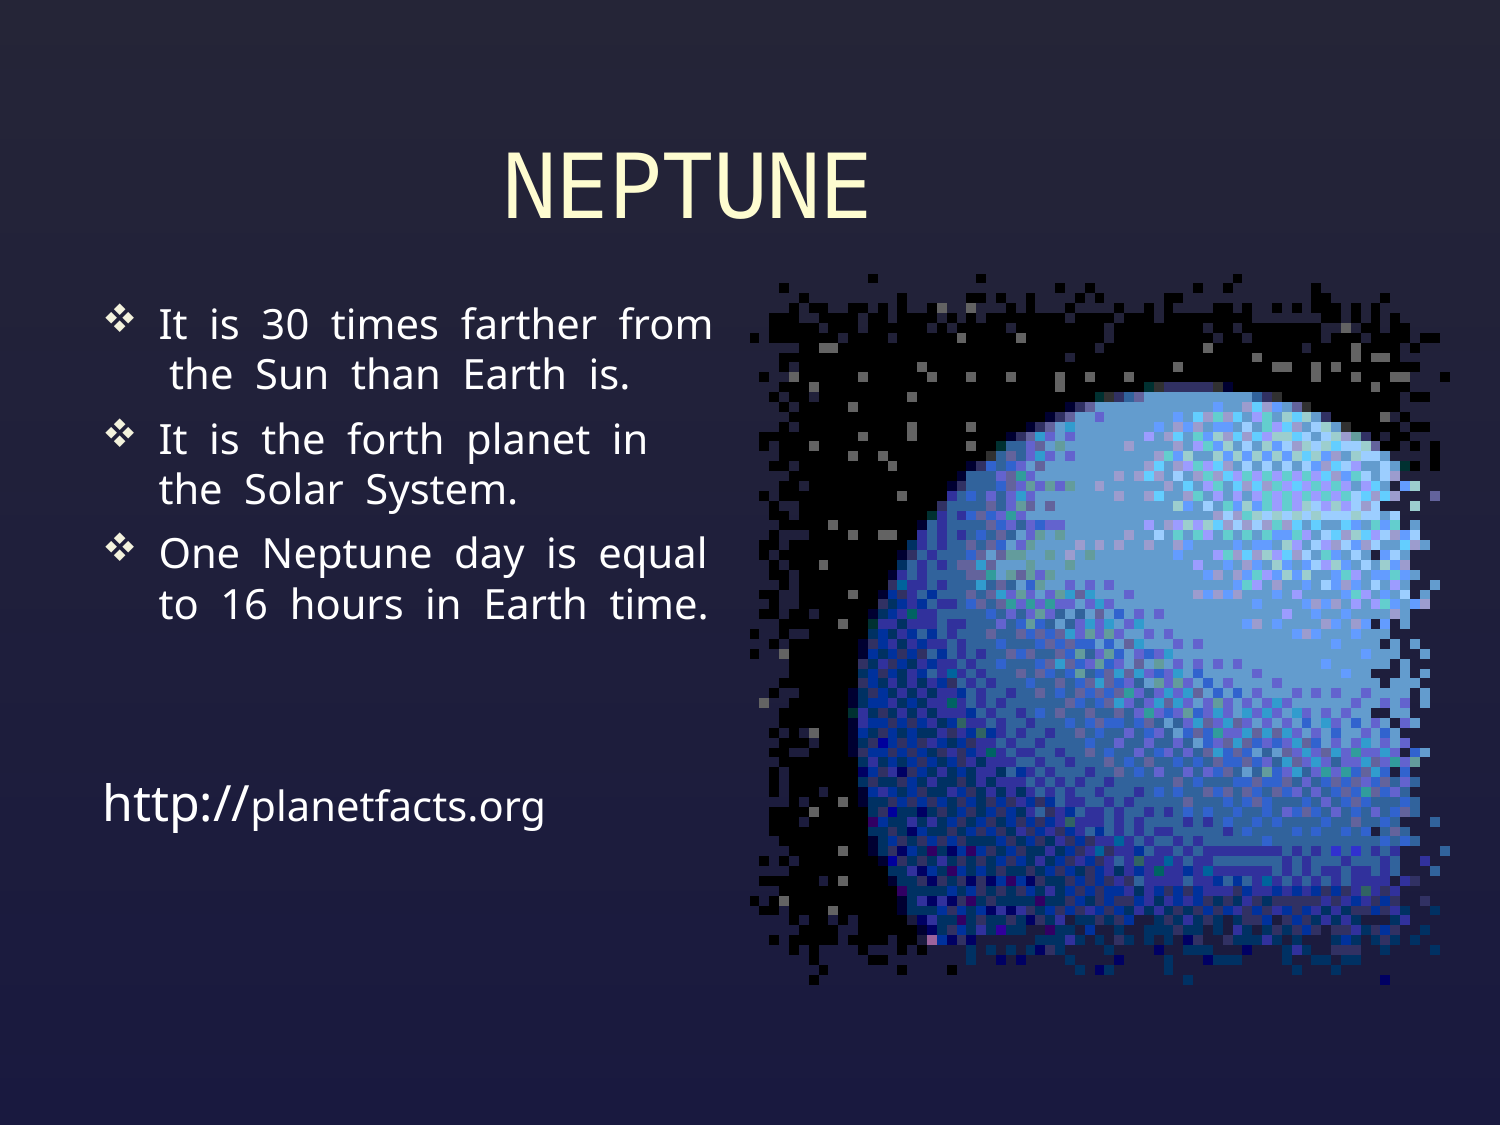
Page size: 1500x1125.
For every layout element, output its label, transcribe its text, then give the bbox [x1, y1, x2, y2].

list It is 30 times farther from the Sun than Earth is. It is the forth planet in the Solar System. One Neptune day is equal to 16 hours in Earth time. http://planetfacts.org [76, 290, 739, 1033]
picture [749, 274, 1451, 986]
title NEPTUNE [487, 119, 1500, 270]
